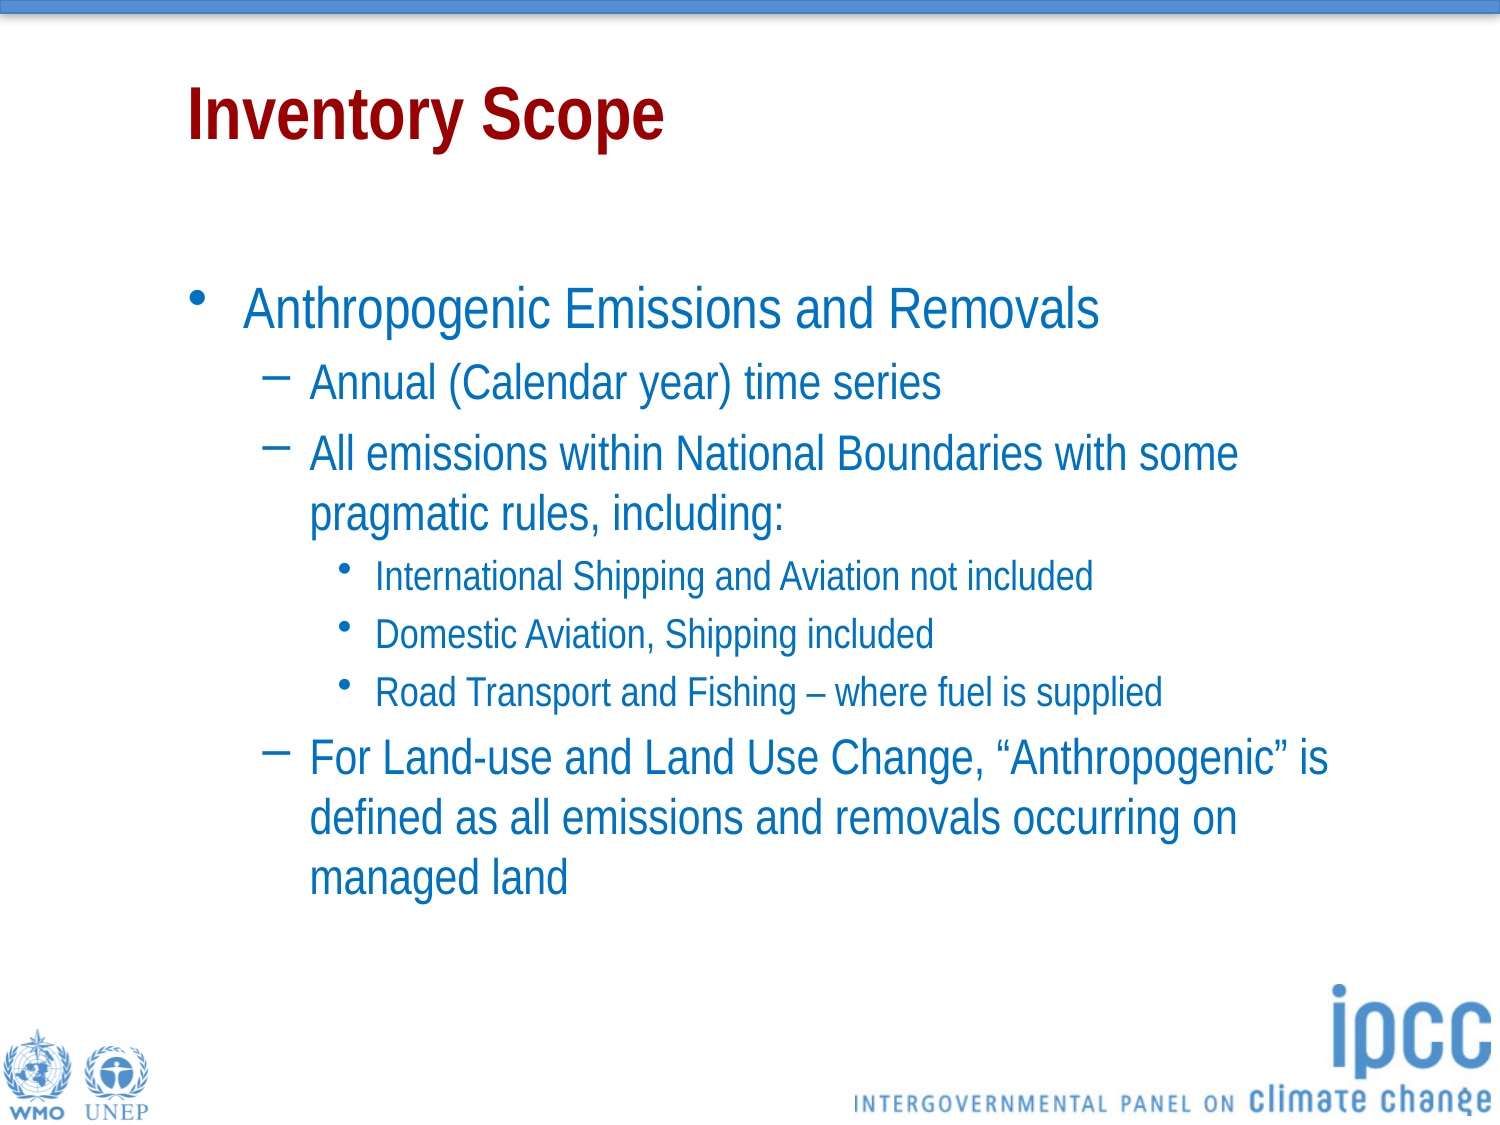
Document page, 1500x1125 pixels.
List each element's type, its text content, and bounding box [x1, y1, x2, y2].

picture [855, 984, 1491, 1116]
picture [0, 1027, 153, 1125]
list Anthropogenic Emissions and Removals Annual (Calendar year) time series All emissions within National Boundaries with some pragmatic rules, including: International Shipping and Aviation not included Domestic Aviation, Shipping included Road Transport and Fishing – where fuel is supplied For Land-use and Land Use Change, “Anthropogenic” is defined as all emissions and removals occurring on managed land [172, 262, 1426, 1006]
title Inventory Scope [172, 26, 1473, 193]
